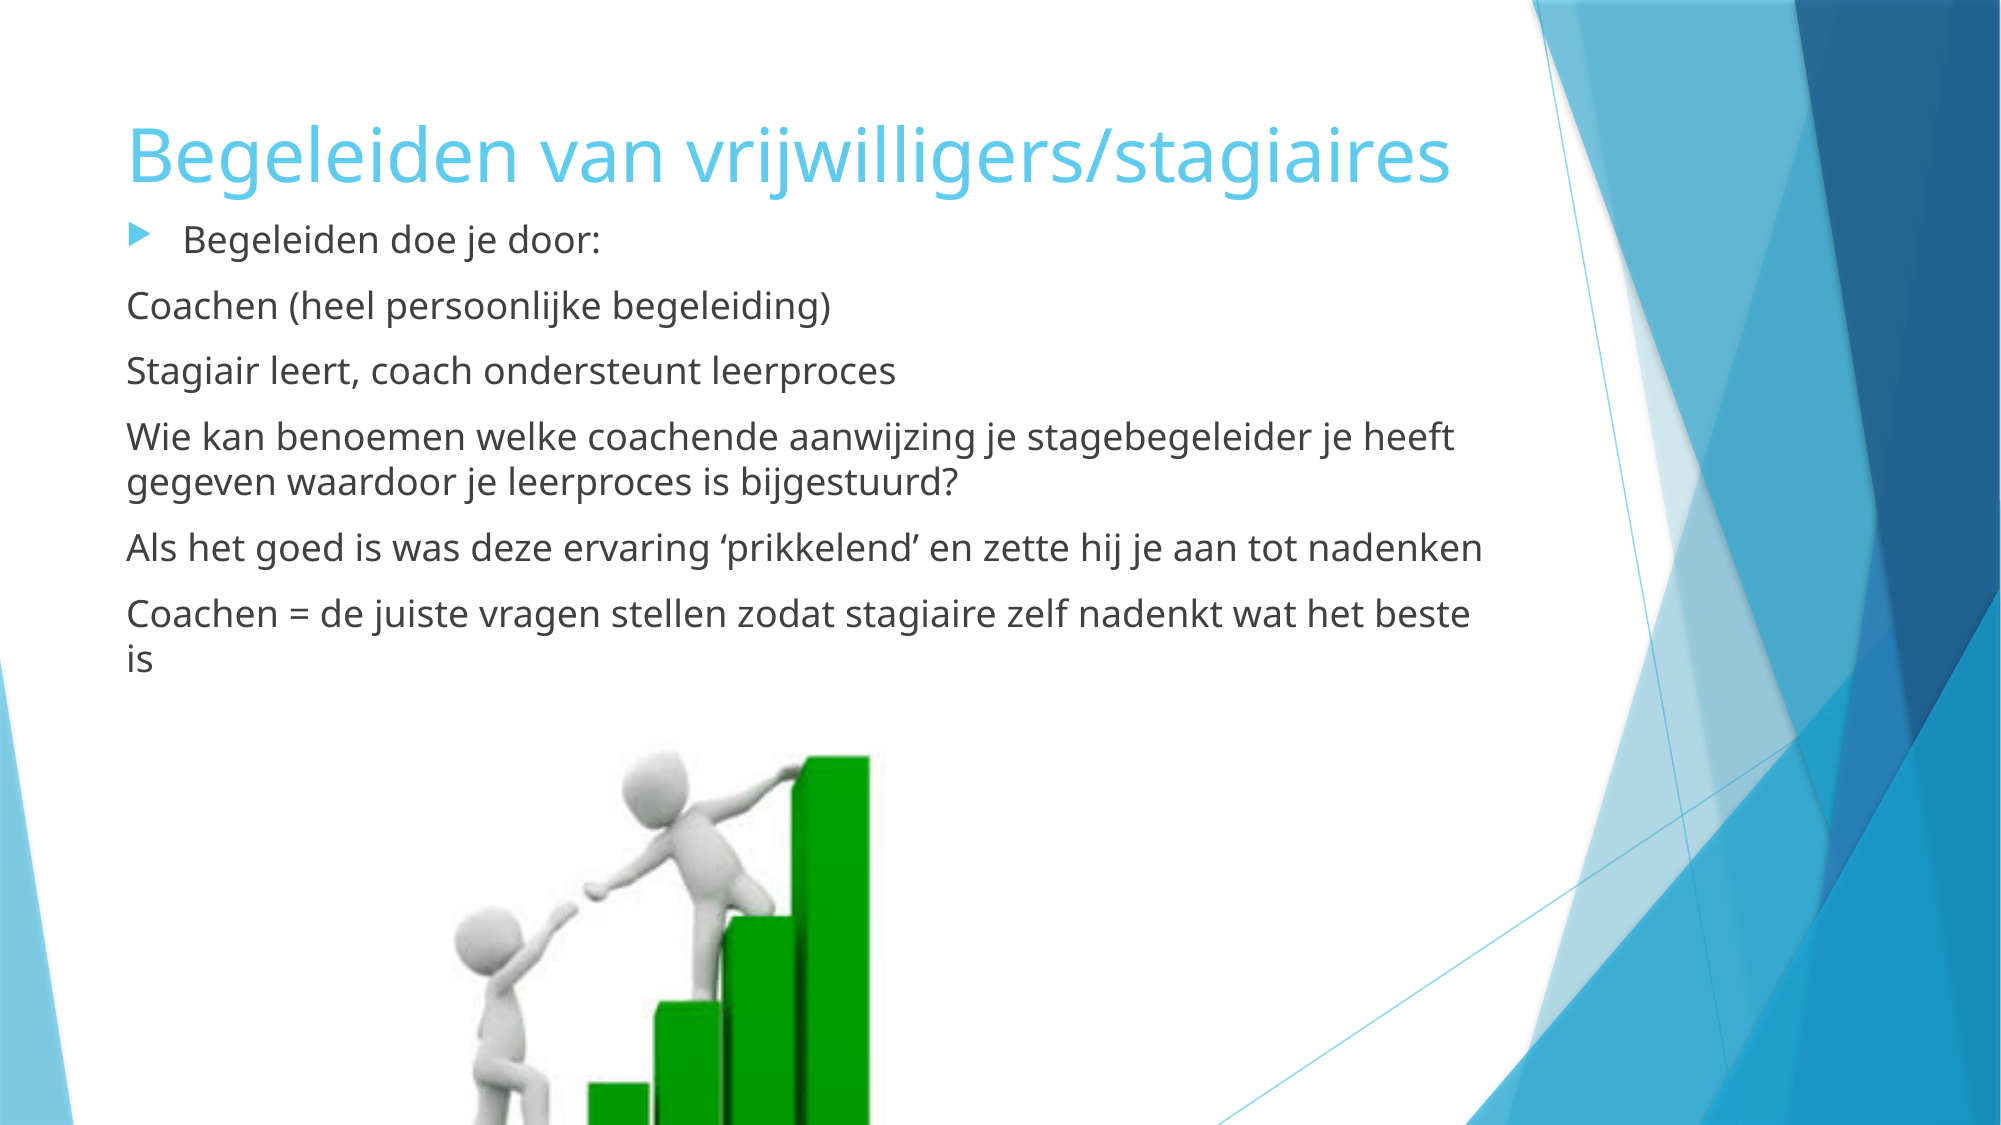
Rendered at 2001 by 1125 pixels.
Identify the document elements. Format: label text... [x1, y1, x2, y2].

title Begeleiden van vrijwilligers/stagiaires [111, 99, 1522, 208]
picture [225, 735, 946, 1125]
list Begeleiden doe je door: Coachen (heel persoonlijke begeleiding) Stagiair leert, coach ondersteunt leerproces Wie kan benoemen welke coachende aanwijzing je stagebegeleider je heeft gegeven waardoor je leerproces is bijgestuurd? Als het goed is was deze ervaring ‘prikkelend’ en zette hij je aan tot nadenken Coachen = de juiste vragen stellen zodat stagiaire zelf nadenkt wat het beste is [111, 208, 1522, 845]
